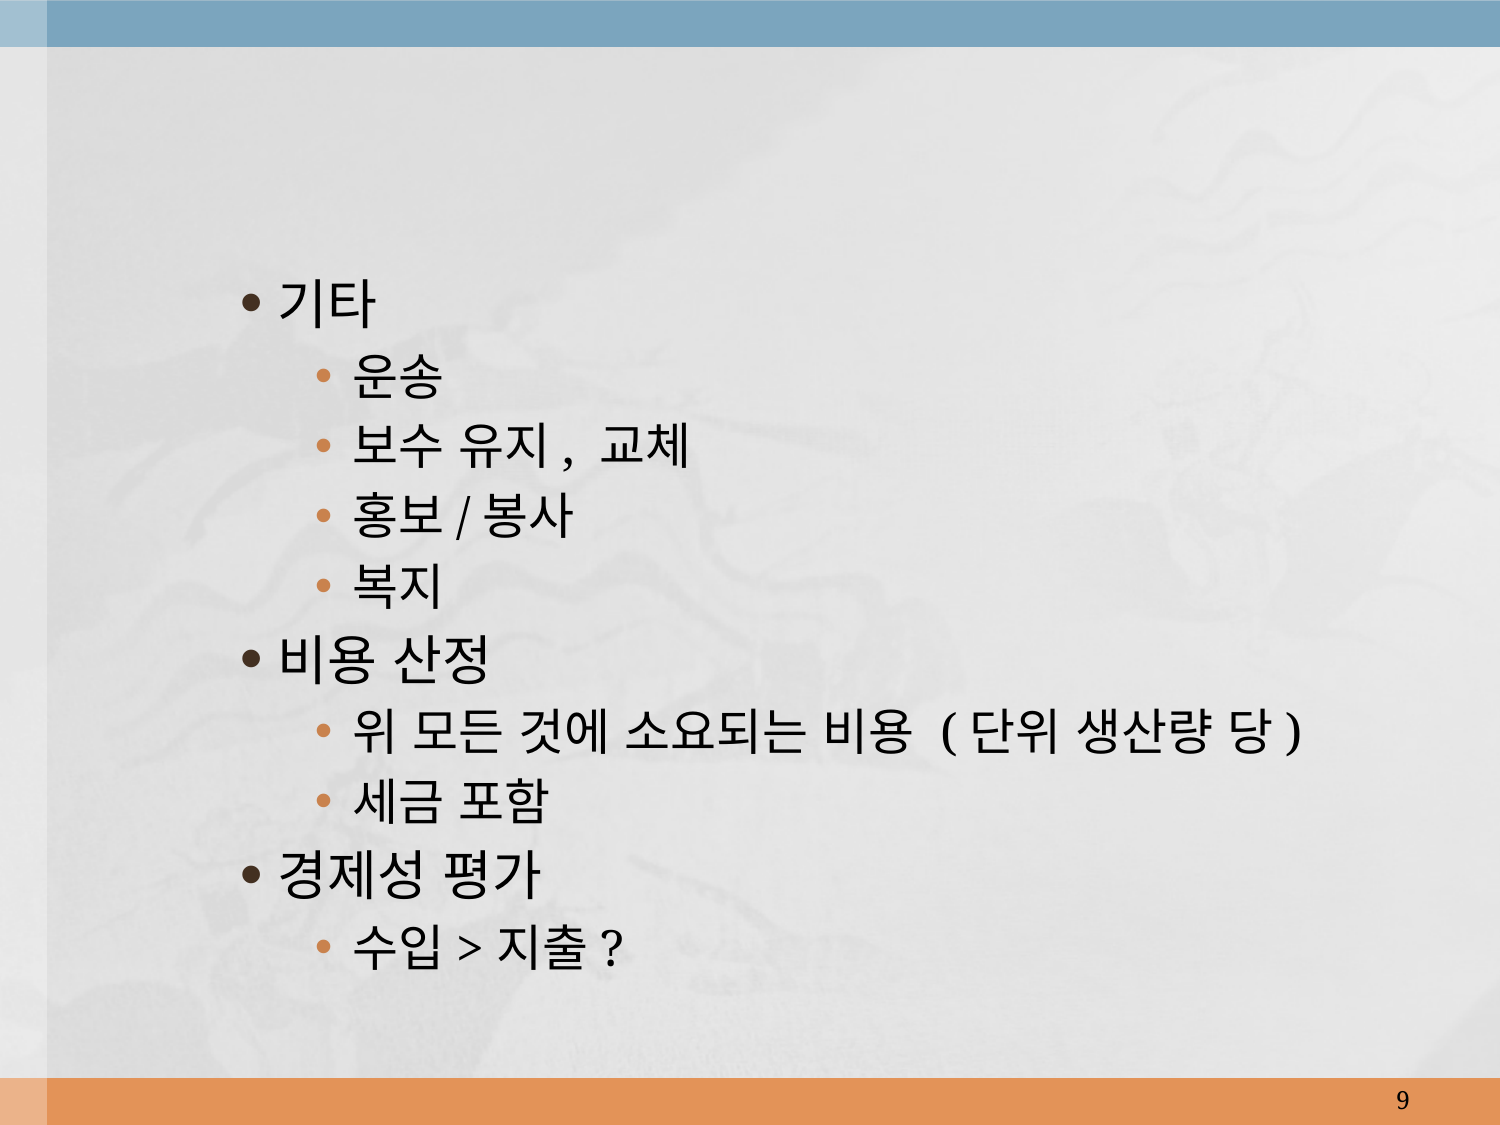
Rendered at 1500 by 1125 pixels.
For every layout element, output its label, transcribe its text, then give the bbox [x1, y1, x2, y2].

slide_number 9 [1074, 1078, 1425, 1125]
list 기타 운송 보수 유지, 교체 홍보/봉사 복지 비용 산정 위 모든 것에 소요되는 비용 (단위 생산량 당) 세금 포함 경제성 평가 수입>지출? [75, 262, 1425, 1005]
